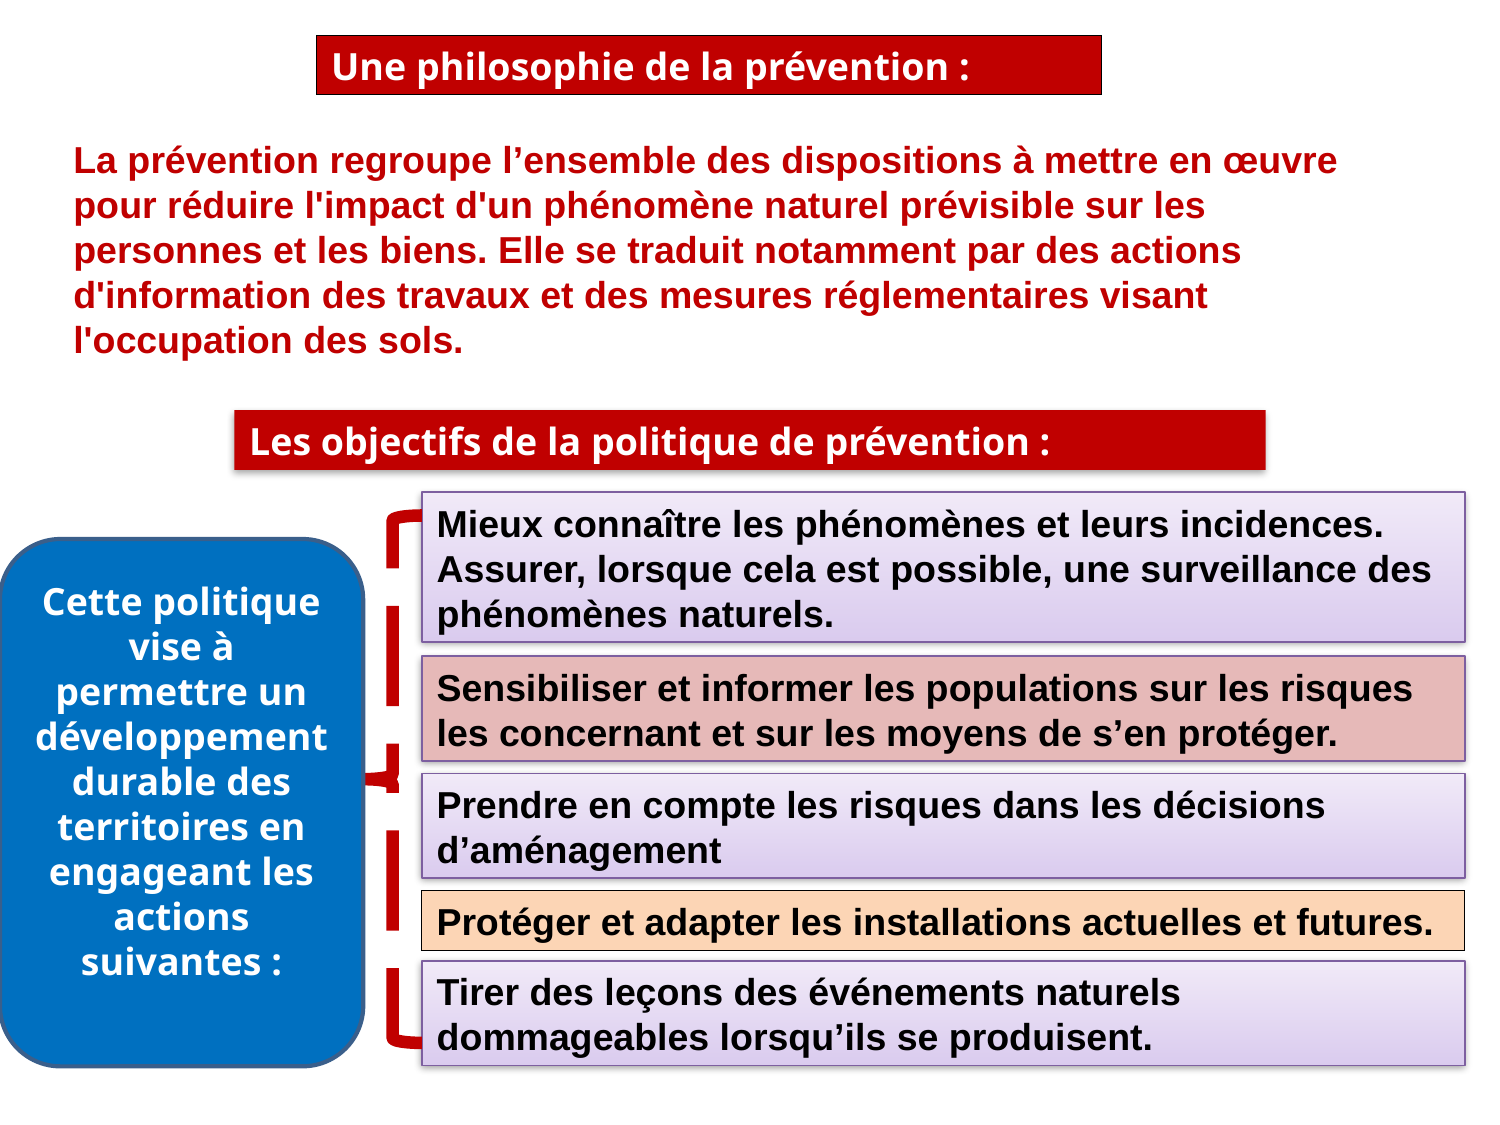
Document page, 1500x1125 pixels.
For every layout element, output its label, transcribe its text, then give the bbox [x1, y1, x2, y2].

text_box Protéger et adapter les installations actuelles et futures. [422, 890, 1465, 951]
text_box [366, 514, 422, 1044]
text_box Une philosophie de la prévention : [316, 35, 1102, 95]
text_box Sensibiliser et informer les populations sur les risques les concernant et sur les moyens de s’en protéger. [422, 655, 1466, 762]
text_box Prendre en compte les risques dans les décisions d’aménagement [422, 773, 1466, 879]
text_box Les objectifs de la politique de prévention : [234, 410, 1266, 470]
text_box Mieux connaître les phénomènes et leurs incidences. Assurer, lorsque cela est possible, une surveillance des phénomènes naturels. [421, 491, 1466, 643]
text_box Cette politique vise à permettre un développement durable des territoires en engageant les actions suivantes : [0, 536, 366, 1069]
text_box Tirer des leçons des événements naturels dommageables lorsqu’ils se produisent. [421, 960, 1466, 1066]
text_box La prévention regroupe l’ensemble des dispositions à mettre en œuvre pour réduire l'impact d'un phénomène naturel prévisible sur les personnes et les biens. Elle se traduit notamment par des actions d'information des travaux et des mesures réglementaires visant l'occupation des sols. [58, 128, 1418, 369]
